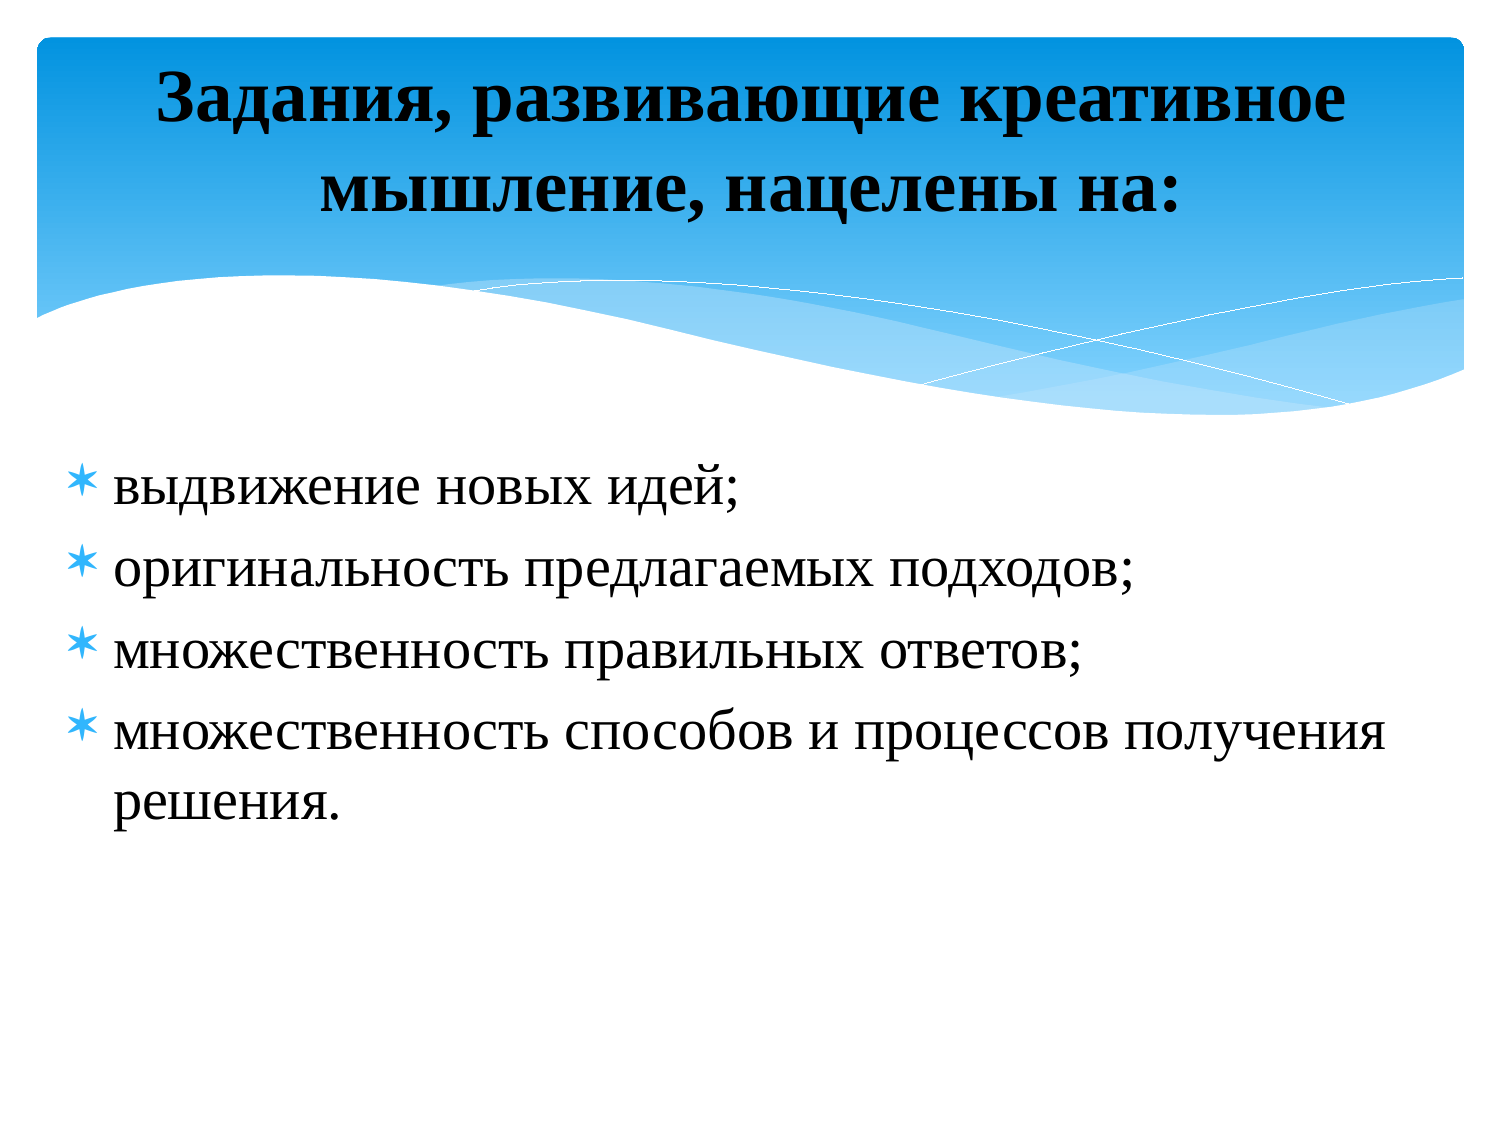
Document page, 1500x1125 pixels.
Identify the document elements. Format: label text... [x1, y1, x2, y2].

list выдвижение новых идей; оригинальность предлагаемых подходов; множественность правильных ответов; множественность способов и процессов получения решения. [53, 438, 1447, 1005]
picture [161, 73, 187, 78]
title Задания, развивающие креативное мышление, нацелены на: [76, 78, 1427, 284]
